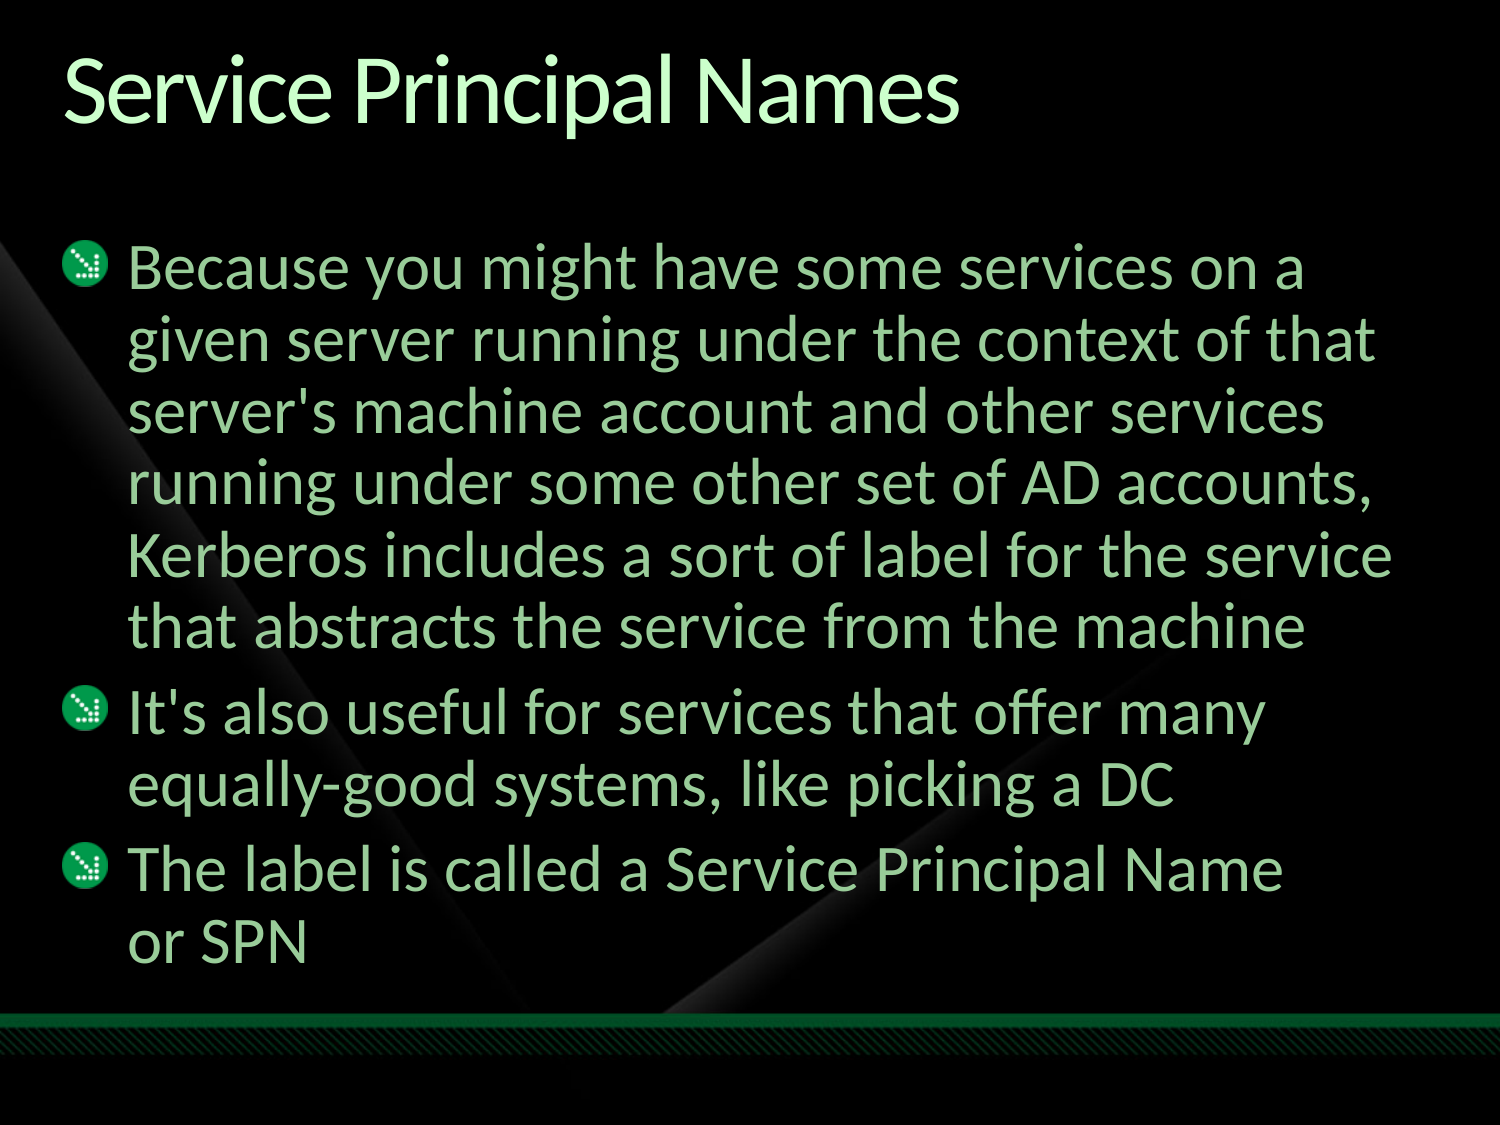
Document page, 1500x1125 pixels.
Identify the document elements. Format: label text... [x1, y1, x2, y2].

list Because you might have some services on a given server running under the context of that server's machine account and other services running under some other set of AD accounts, Kerberos includes a sort of label for the service that abstracts the service from the machine It's also useful for services that offer many equally-good systems, like picking a DC The label is called a Service Principal Name or SPN [62, 231, 1438, 980]
picture [0, 0, 1500, 1125]
title Service Principal Names [62, 37, 1438, 147]
